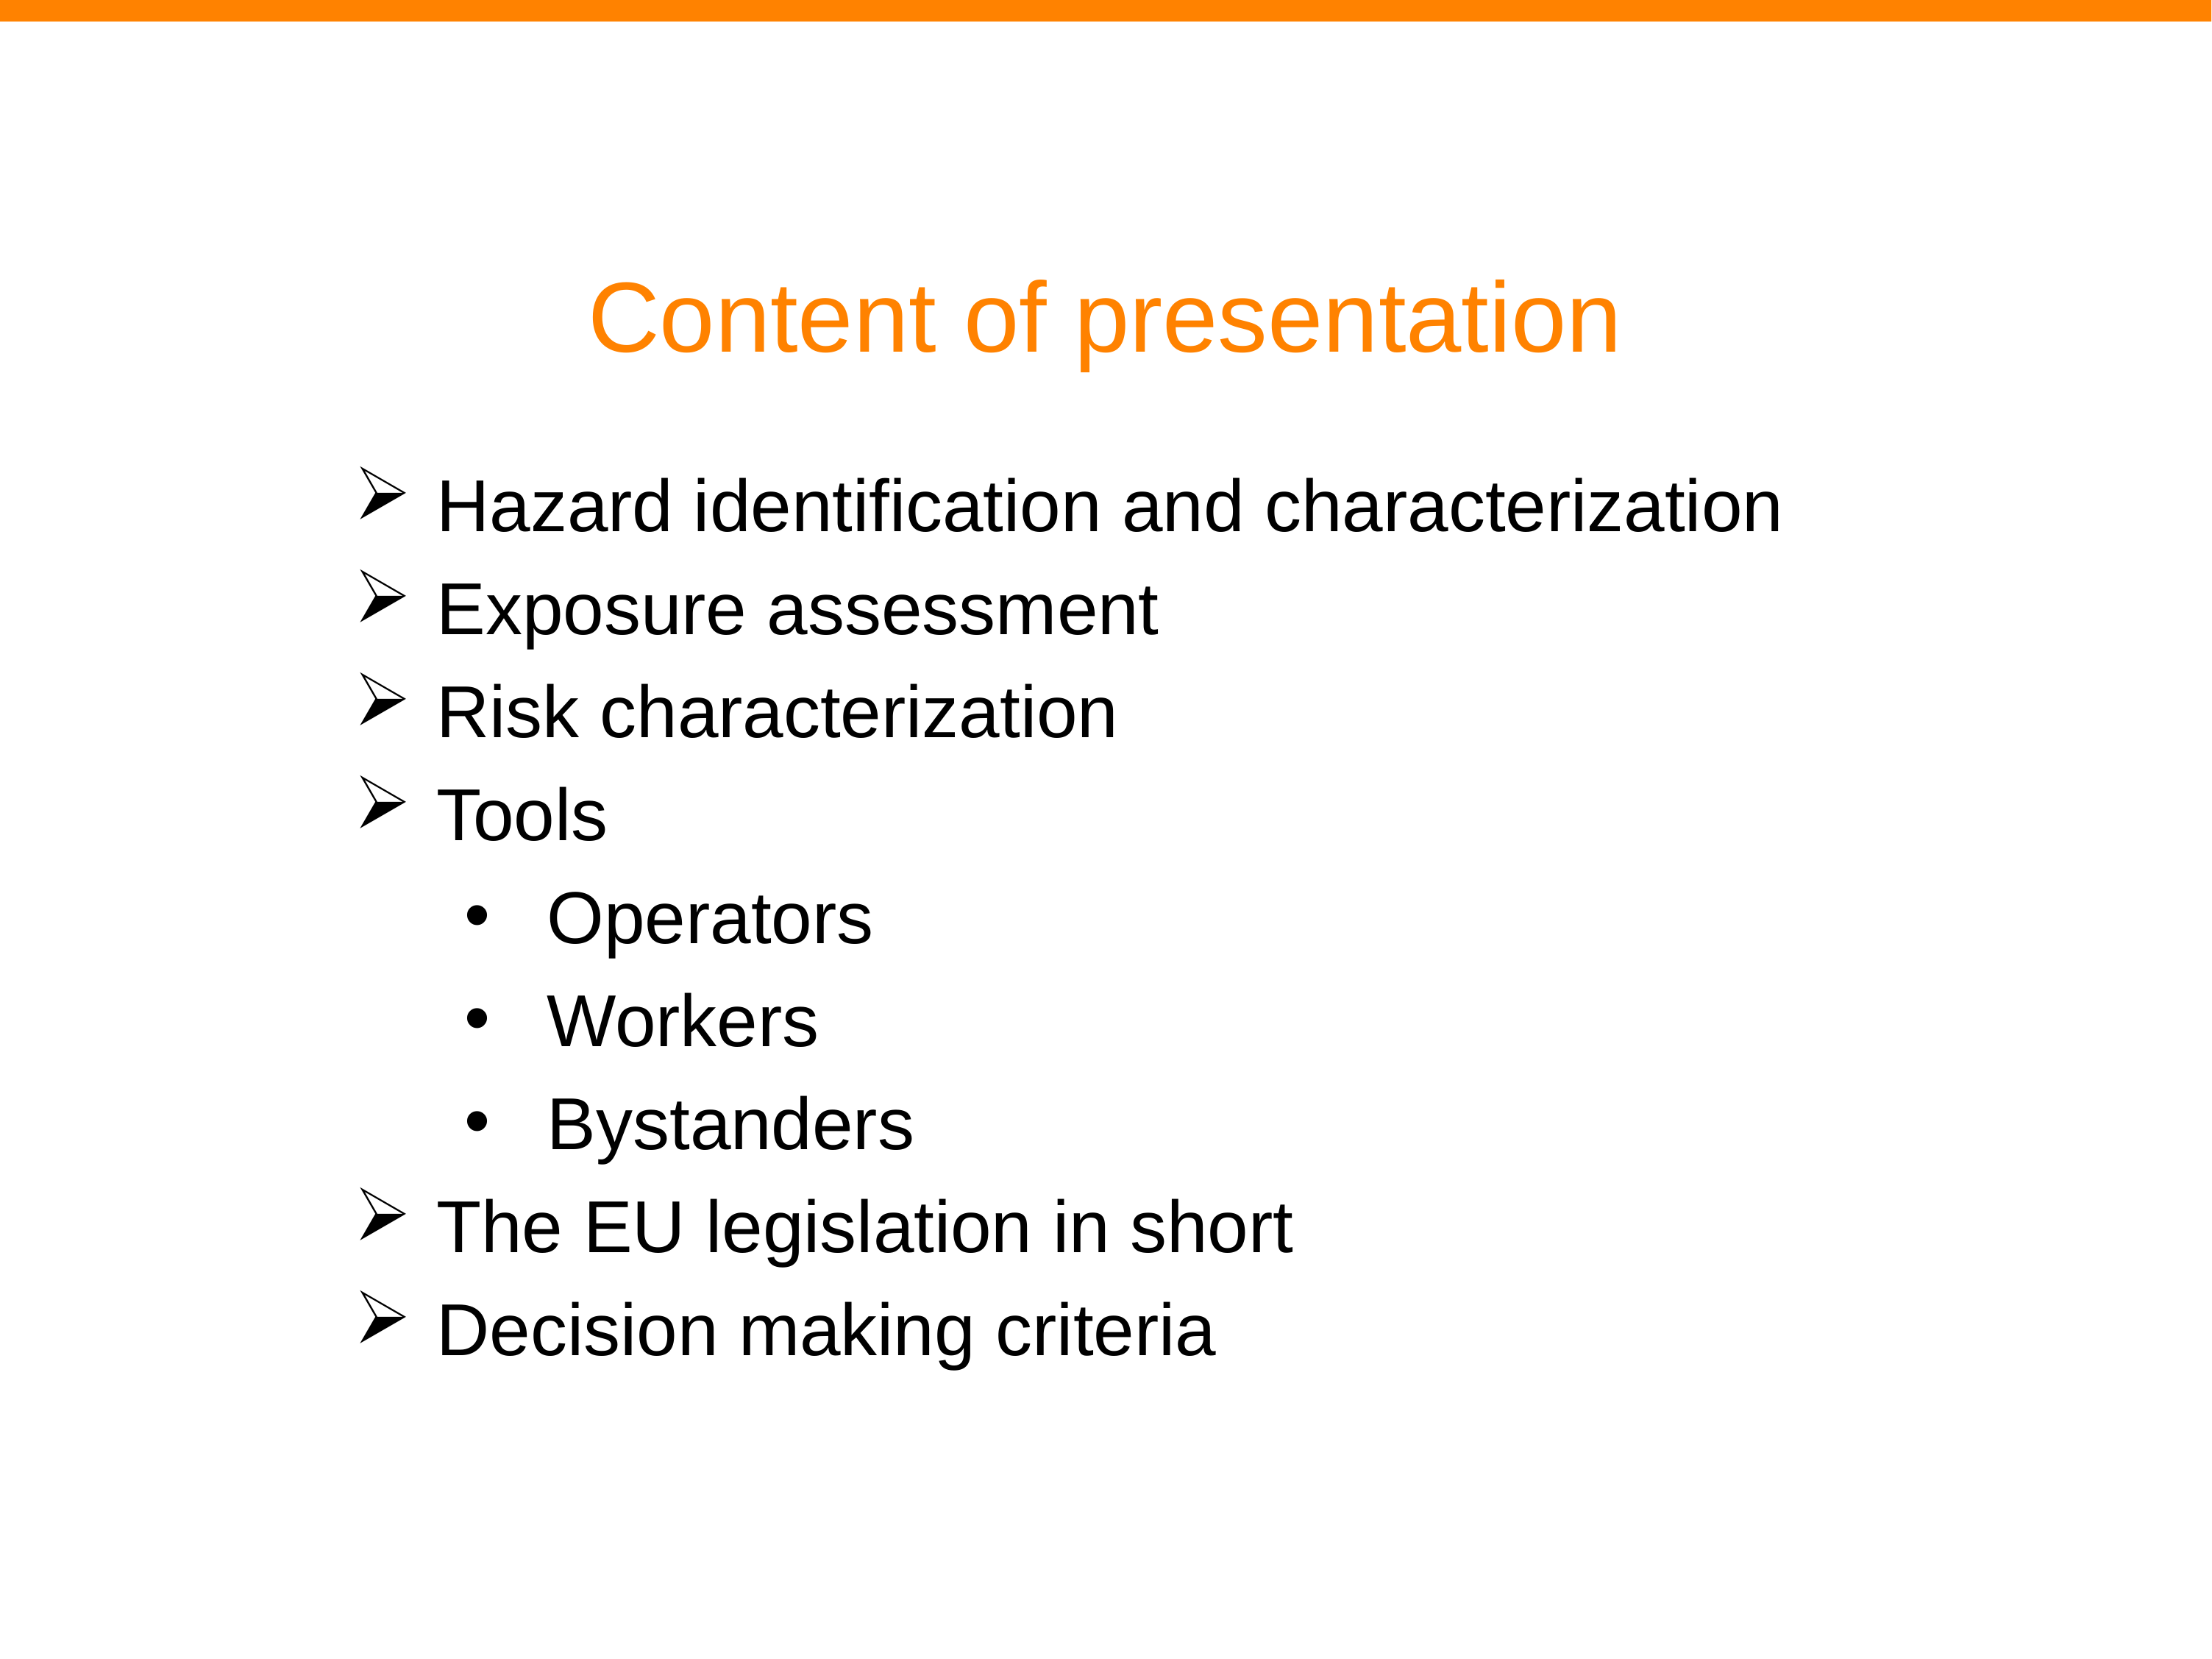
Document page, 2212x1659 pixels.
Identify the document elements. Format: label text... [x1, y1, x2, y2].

subtitle Hazard identification and characterization Exposure assessment Risk characterization Tools Operators Workers Bystanders The EU legislation in short Decision making criteria [331, 447, 1880, 1491]
title Content of presentation [166, 177, 2046, 447]
